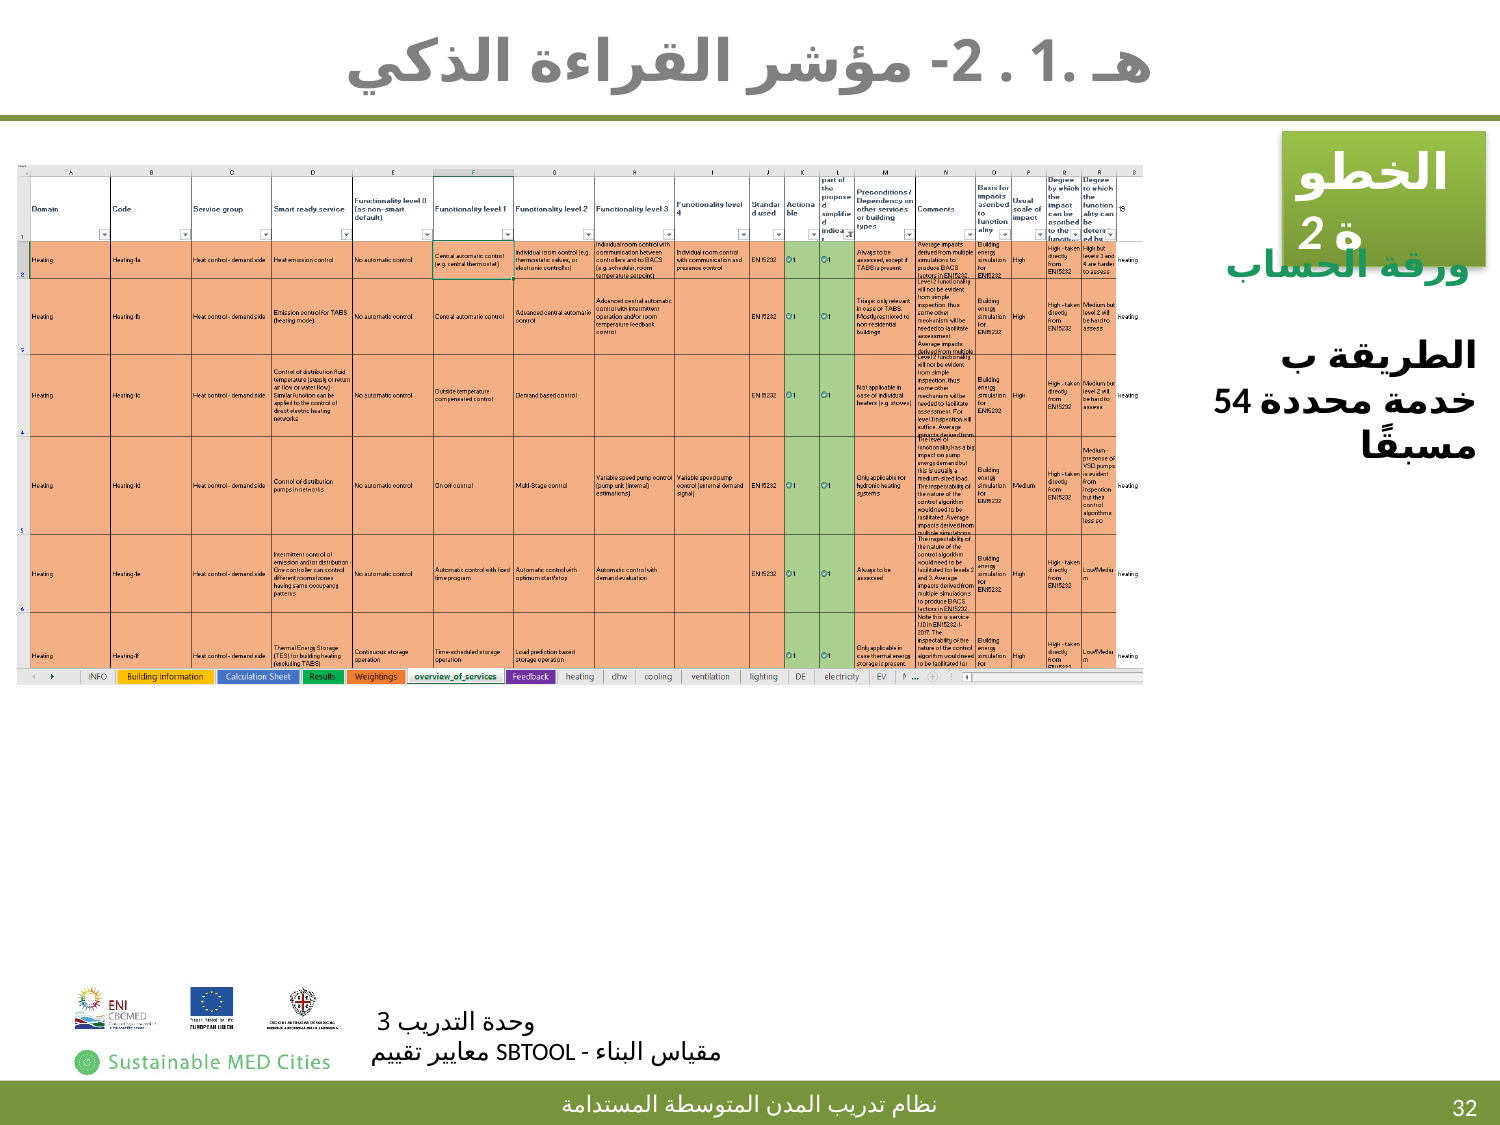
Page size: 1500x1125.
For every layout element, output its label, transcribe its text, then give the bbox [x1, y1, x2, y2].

slide_number 32 [1142, 1076, 1493, 1125]
picture [17, 164, 1143, 686]
text_box الطريقة ب 54 خدمة محددة مسبقًا [1148, 323, 1493, 474]
text_box الخطوة 2 [1282, 131, 1486, 232]
text_box ورقة الحساب [1148, 232, 1486, 292]
title هـ .1 . 2- مؤشر القراءة الذكي [0, 0, 1500, 117]
picture [62, 978, 356, 1080]
